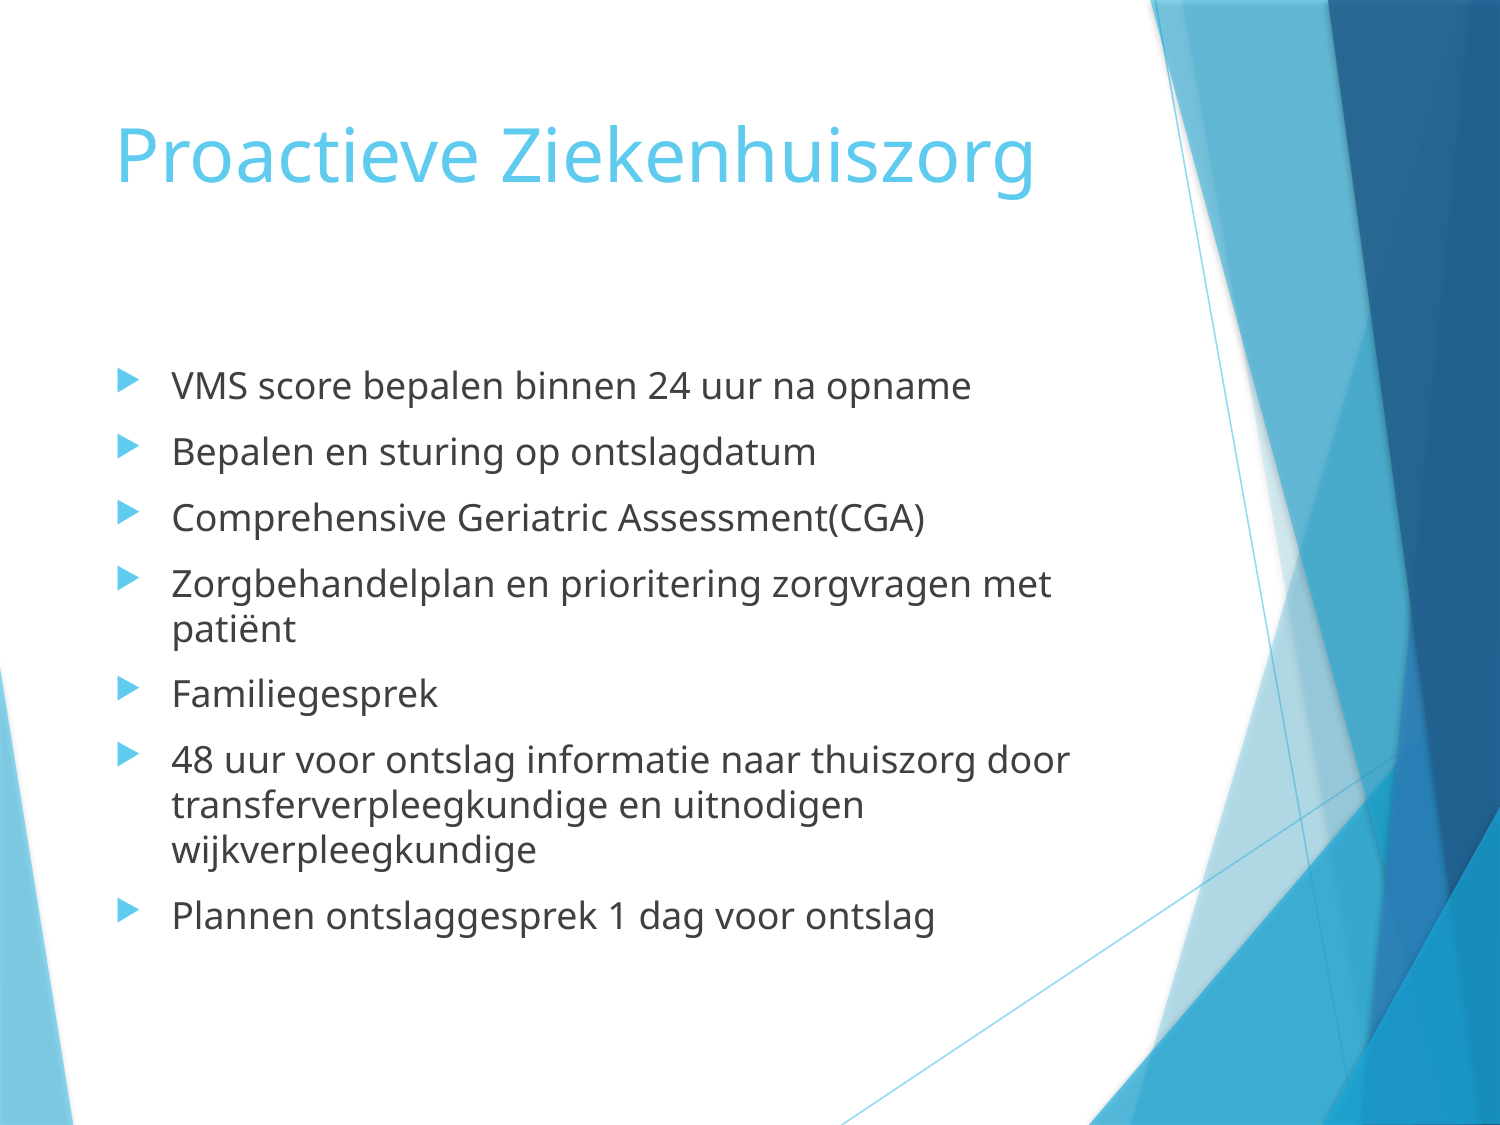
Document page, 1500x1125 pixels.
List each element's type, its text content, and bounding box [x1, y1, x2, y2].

list VMS score bepalen binnen 24 uur na opname Bepalen en sturing op ontslagdatum Comprehensive Geriatric Assessment(CGA) Zorgbehandelplan en prioritering zorgvragen met patiënt Familiegesprek 48 uur voor ontslag informatie naar thuiszorg door transferverpleegkundige en uitnodigen wijkverpleegkundige Plannen ontslaggesprek 1 dag voor ontslag [99, 354, 1142, 992]
title Proactieve Ziekenhuiszorg [99, 99, 1142, 317]
